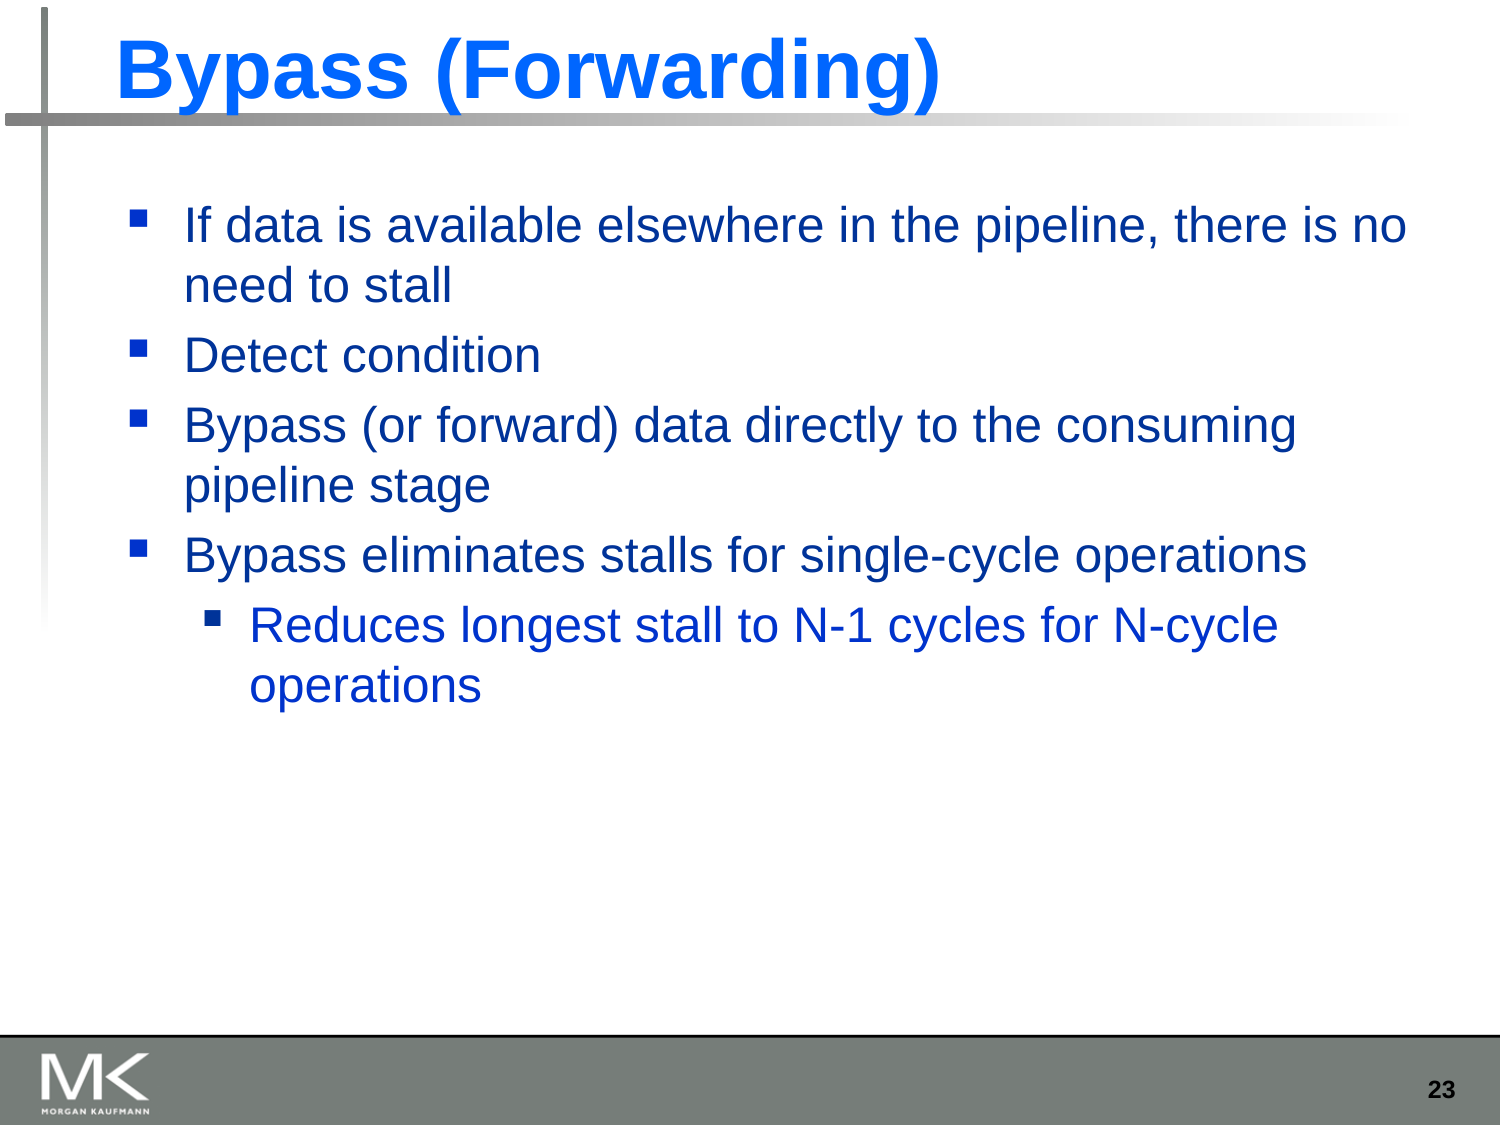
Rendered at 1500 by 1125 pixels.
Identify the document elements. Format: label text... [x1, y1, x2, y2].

list If data is available elsewhere in the pipeline, there is no need to stall Detect condition Bypass (or forward) data directly to the consuming pipeline stage Bypass eliminates stalls for single-cycle operations Reduces longest stall to N-1 cycles for N-cycle operations [111, 184, 1470, 1024]
picture [29, 1046, 160, 1123]
title Bypass (Forwarding) [100, 7, 1460, 123]
